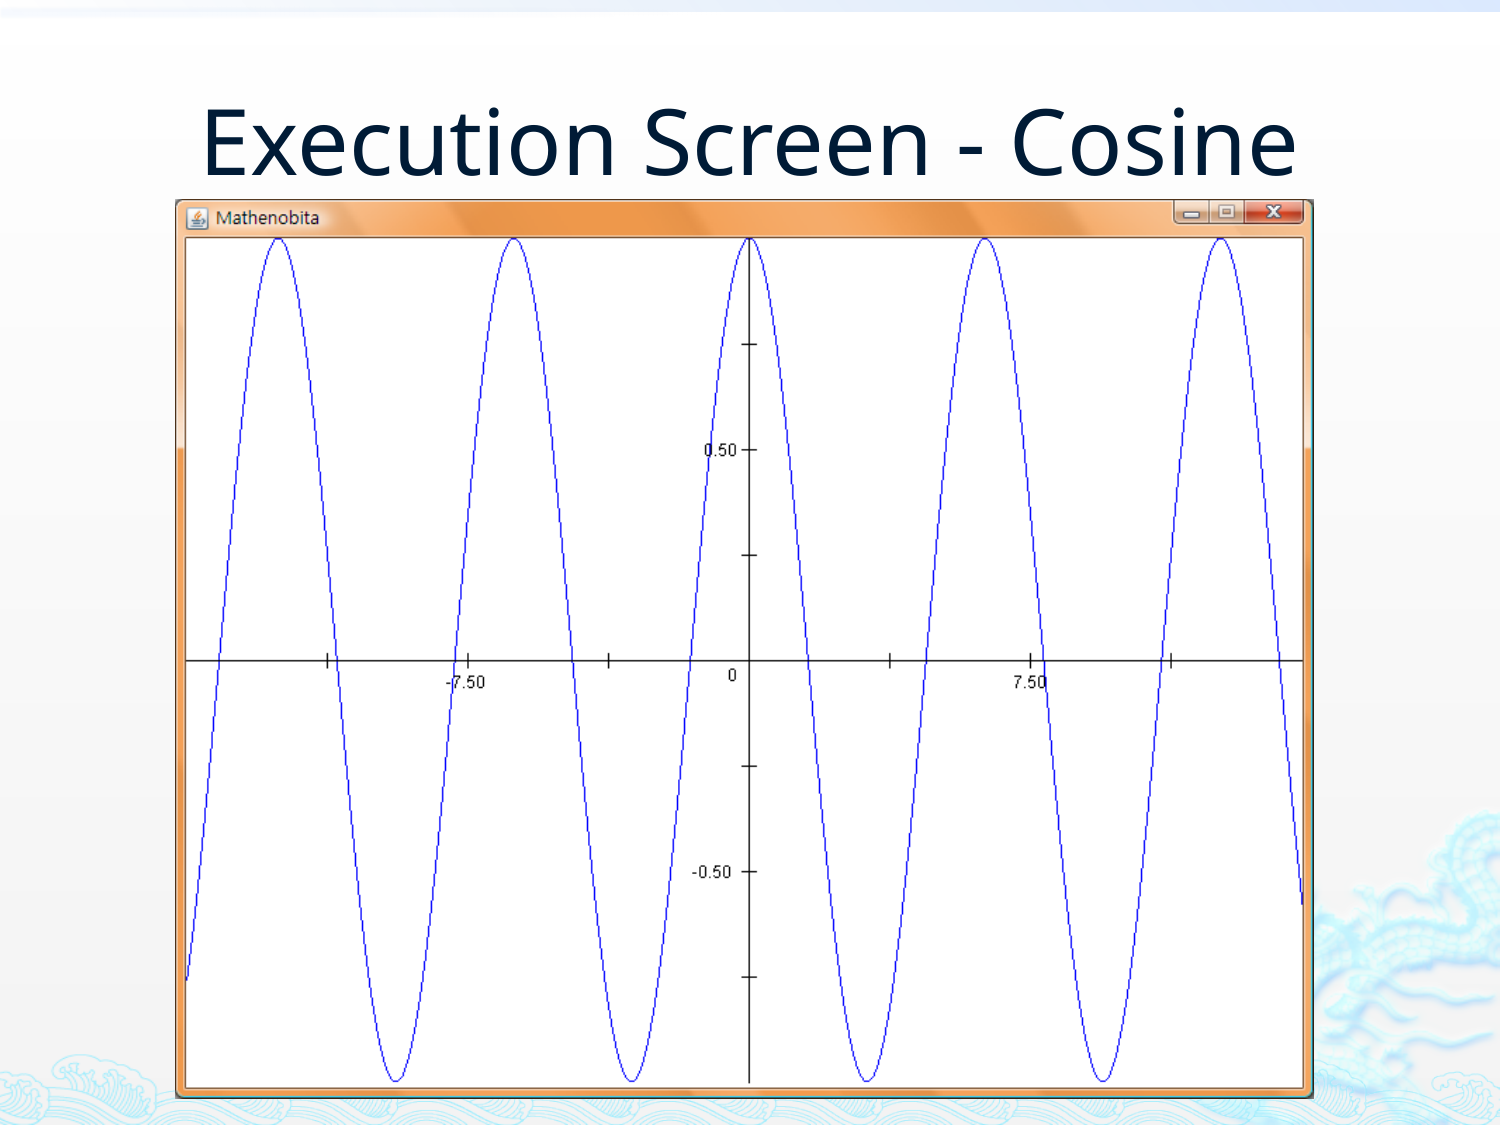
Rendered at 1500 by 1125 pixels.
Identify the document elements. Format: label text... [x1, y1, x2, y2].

title Execution Screen - Cosine [75, 45, 1425, 233]
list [175, 198, 1315, 1099]
